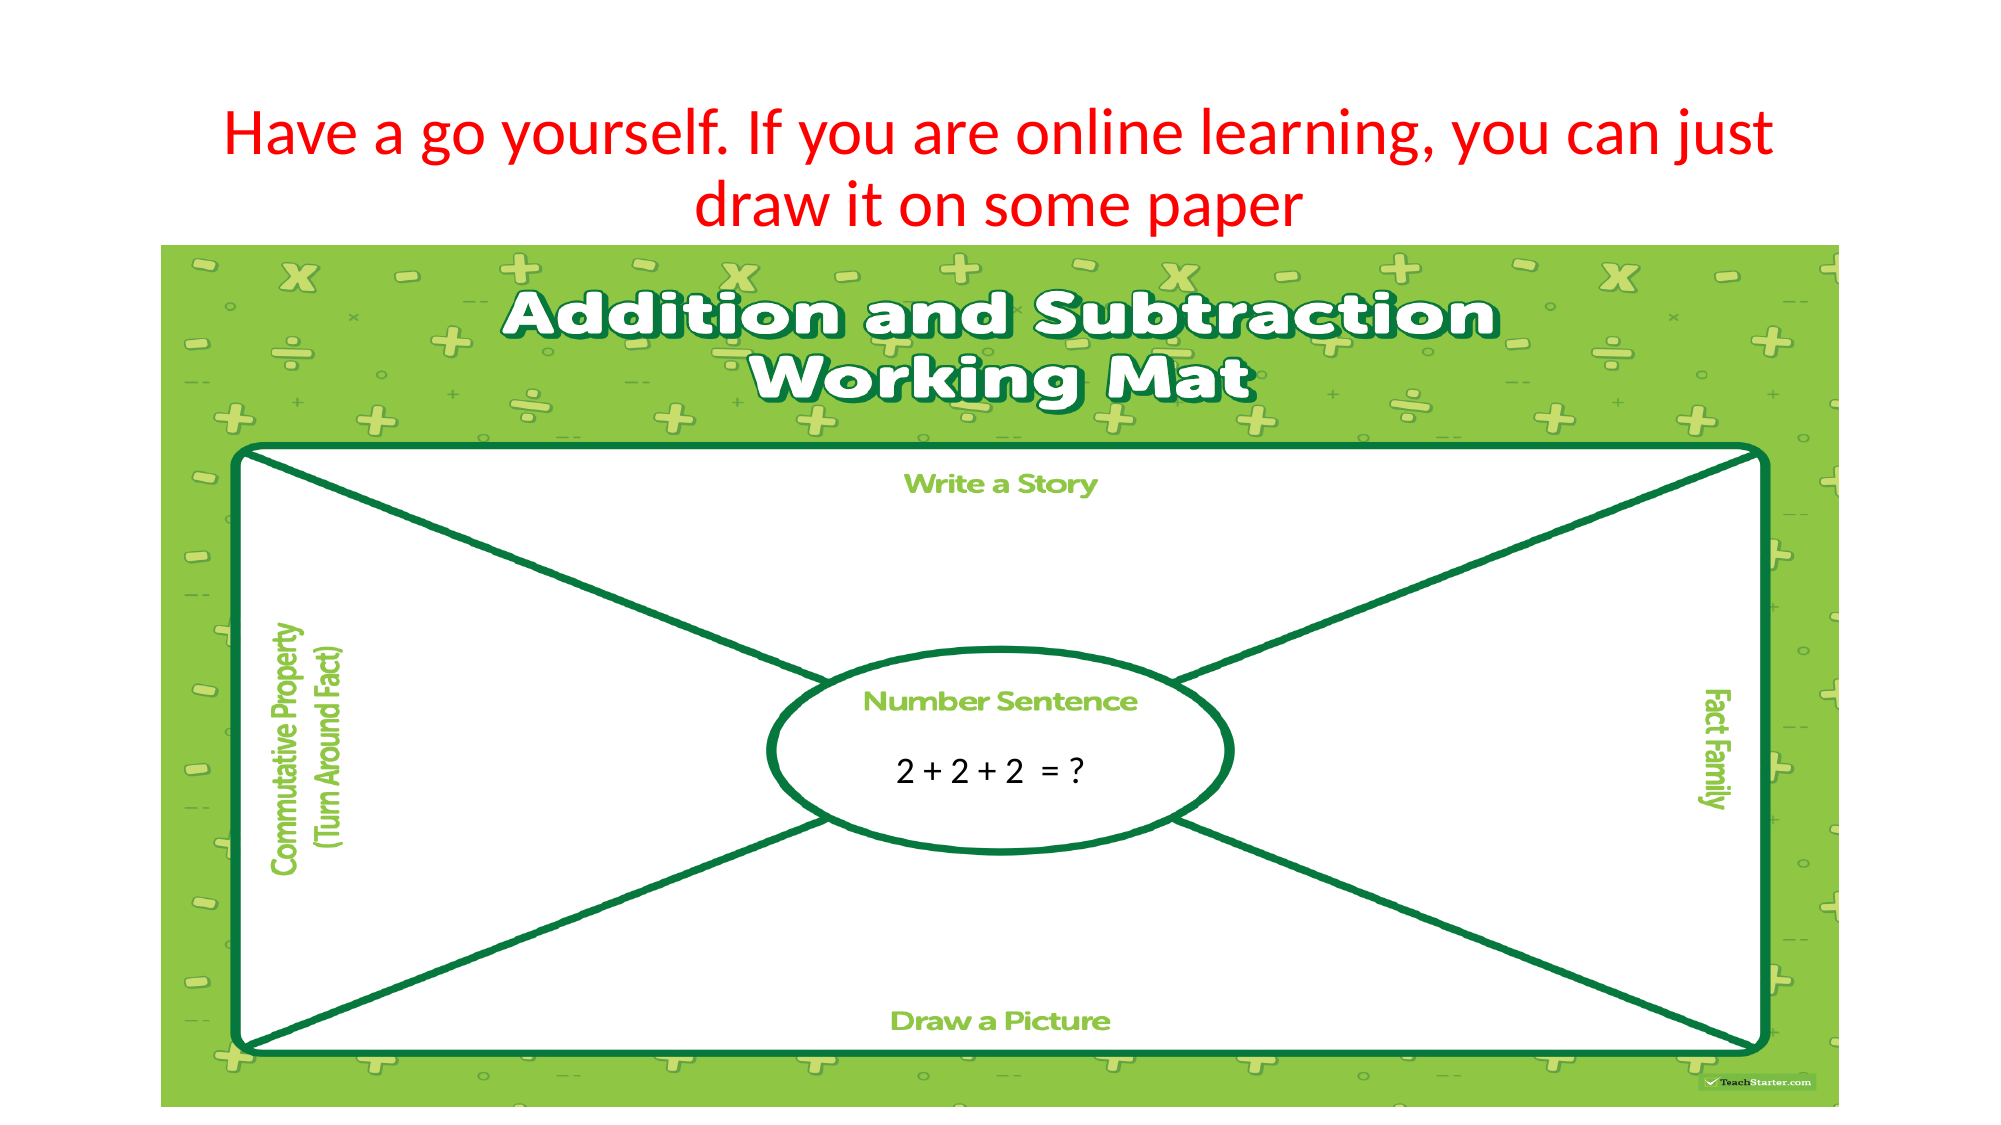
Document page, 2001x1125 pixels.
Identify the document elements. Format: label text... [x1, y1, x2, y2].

title Have a go yourself. If you are online learning, you can just draw it on some paper [137, 59, 1863, 278]
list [160, 244, 1840, 1108]
